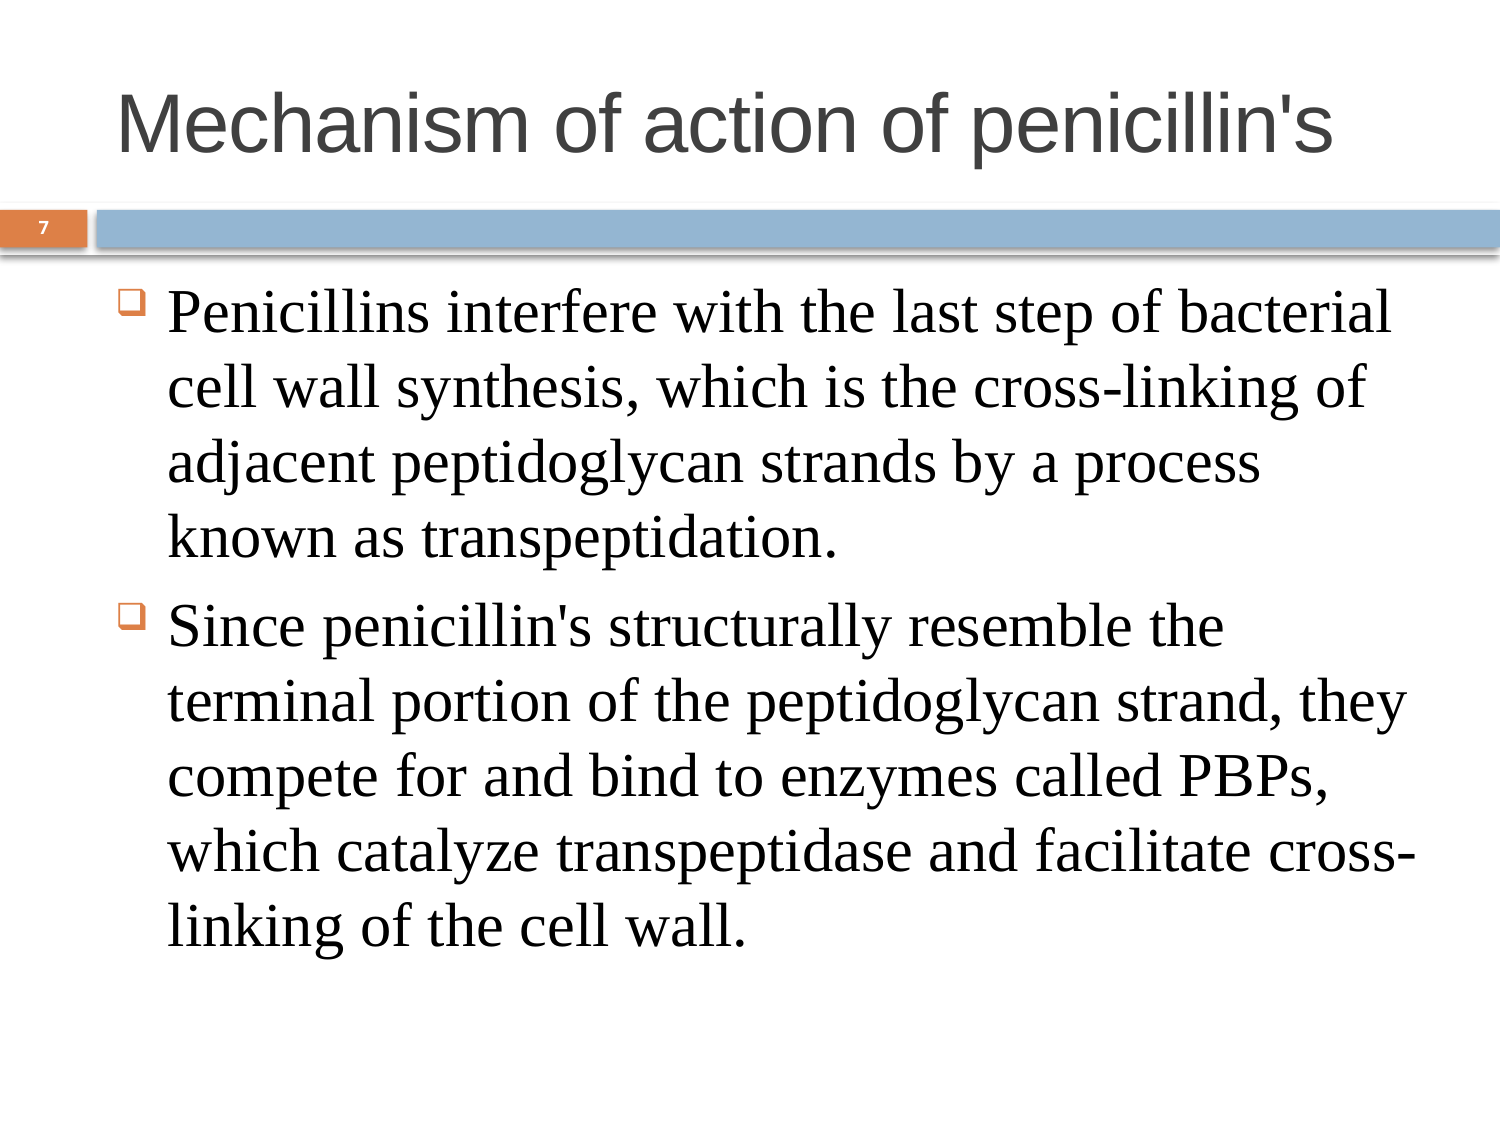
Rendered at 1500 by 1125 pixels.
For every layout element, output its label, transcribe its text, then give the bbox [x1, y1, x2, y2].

slide_number 7 [0, 208, 88, 249]
list Penicillins interfere with the last step of bacterial cell wall synthesis, which is the cross-linking of adjacent peptidoglycan strands by a process known as transpeptidation. Since penicillin's structurally resemble the terminal portion of the peptidoglycan strand, they compete for and bind to enzymes called PBPs, which catalyze transpeptidase and facilitate cross-linking of the cell wall. [100, 262, 1438, 1000]
title Mechanism of action of penicillin's [100, 37, 1438, 200]
